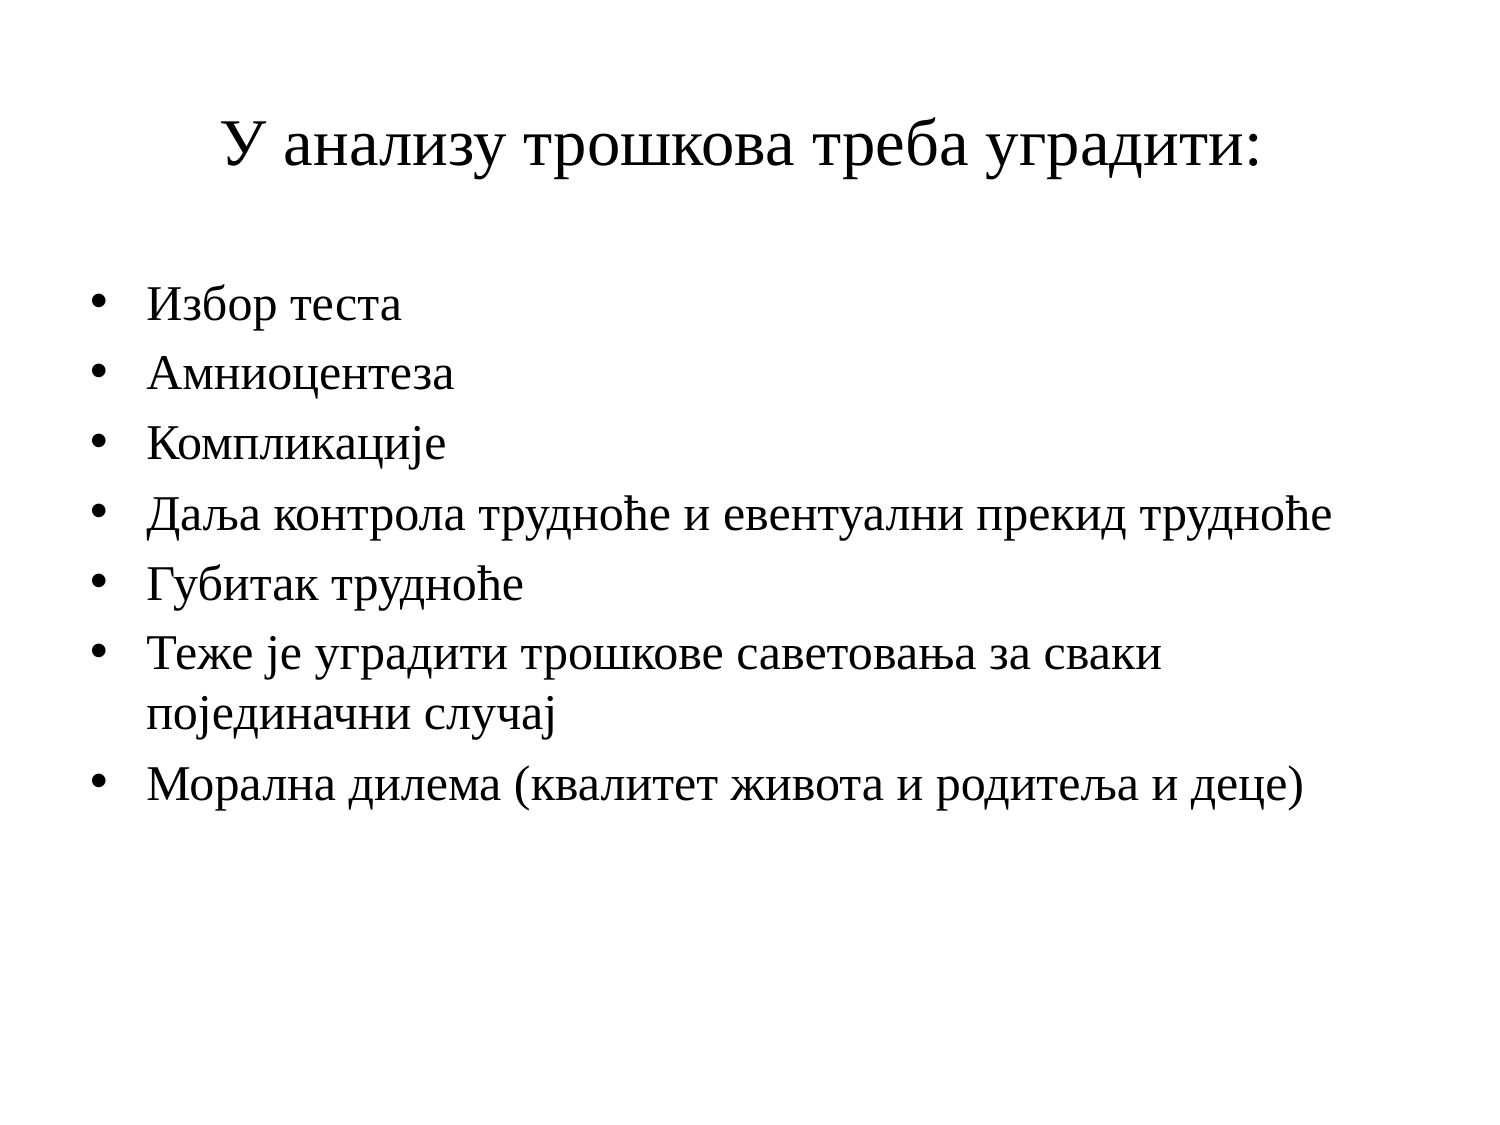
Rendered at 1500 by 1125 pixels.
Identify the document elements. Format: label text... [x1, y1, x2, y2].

list Избор теста Амниоцентеза Компликације Даља контрола трудноће и евентуални прекид трудноће Губитак трудноће Теже је уградити трошкове саветовања за сваки појединачни случај Морална дилема (квалитет живота и родитеља и деце) [75, 262, 1425, 1005]
title У анализу трошкова треба уградити: [75, 45, 1425, 233]
